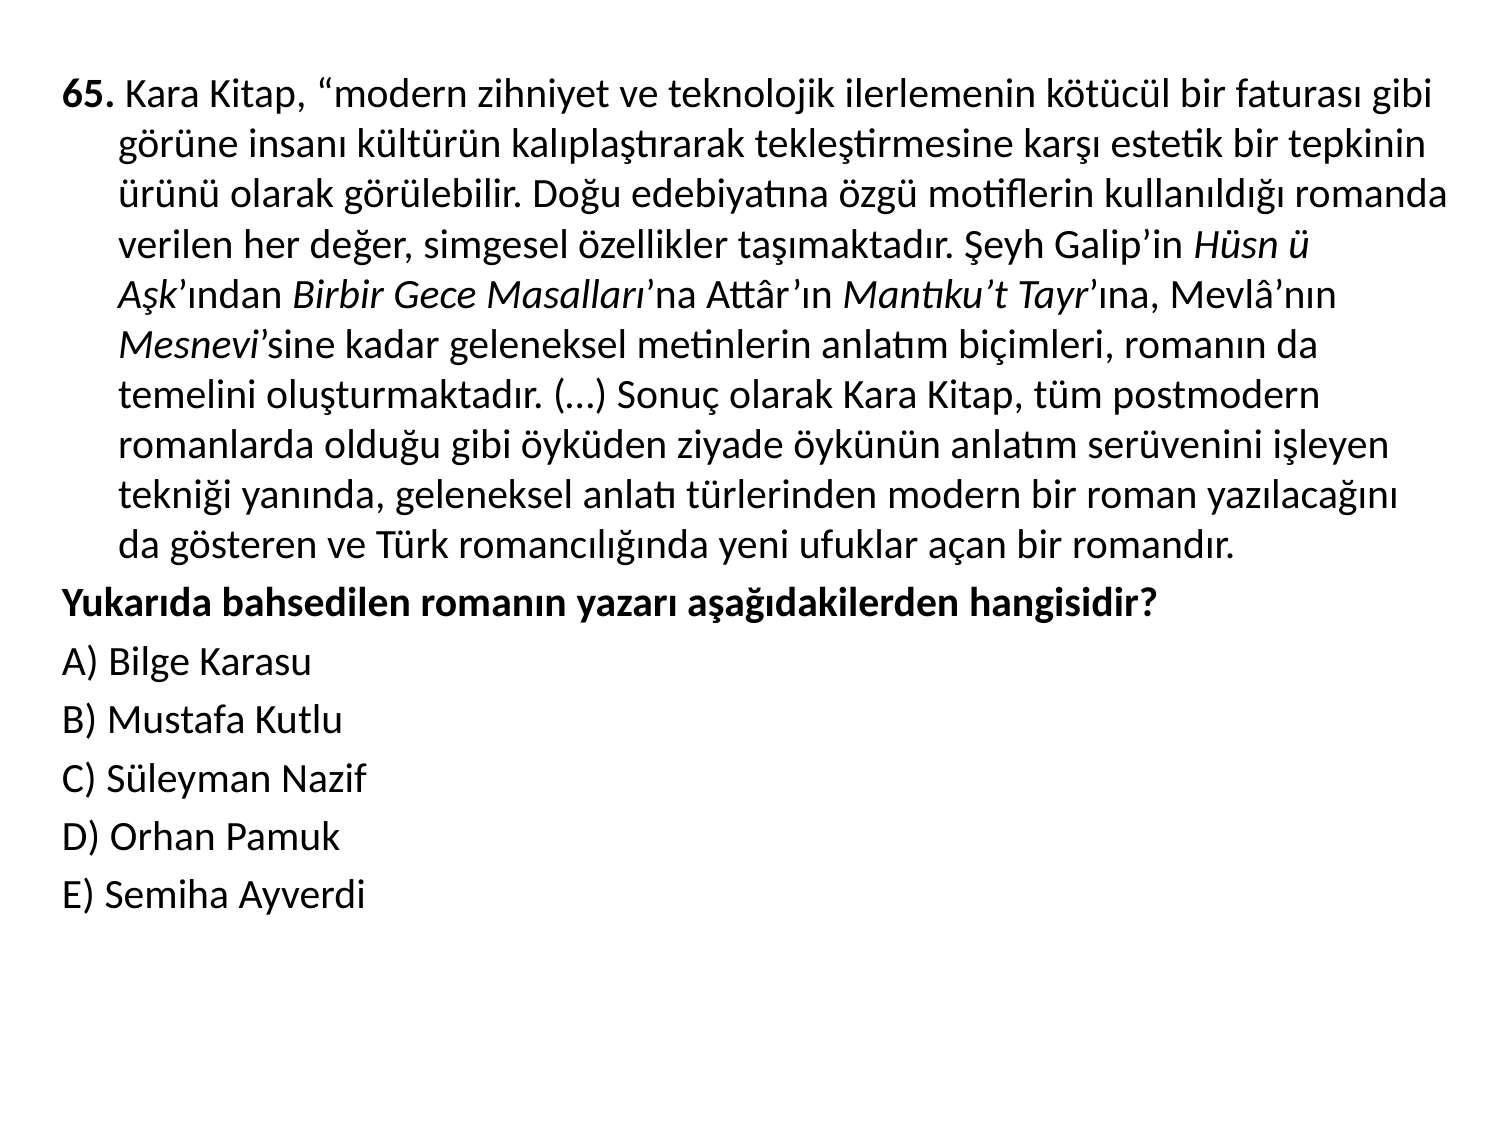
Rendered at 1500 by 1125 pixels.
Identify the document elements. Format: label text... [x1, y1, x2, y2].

list 65. Kara Kitap, “modern zihniyet ve teknolojik ilerlemenin kötücül bir faturası gibi görüne insanı kültürün kalıplaştırarak tekleştirmesine karşı estetik bir tepkinin ürünü olarak görülebilir. Doğu edebiyatına özgü motiflerin kullanıldığı romanda verilen her değer, simgesel özellikler taşımaktadır. Şeyh Galip’in Hüsn ü Aşk’ından Birbir Gece Masalları’na Attâr’ın Mantıku’t Tayr’ına, Mevlâ’nın Mesnevi’sine kadar geleneksel metinlerin anlatım biçimleri, romanın da temelini oluşturmaktadır. (…) Sonuç olarak Kara Kitap, tüm postmodern romanlarda olduğu gibi öyküden ziyade öykünün anlatım serüvenini işleyen tekniği yanında, geleneksel anlatı türlerinden modern bir roman yazılacağını da gösteren ve Türk romancılığında yeni ufuklar açan bir romandır. Yukarıda bahsedilen romanın yazarı aşağıdakilerden hangisidir? A) Bilge Karasu B) Mustafa Kutlu C) Süleyman Nazif D) Orhan Pamuk E) Semiha Ayverdi [46, 58, 1465, 1067]
